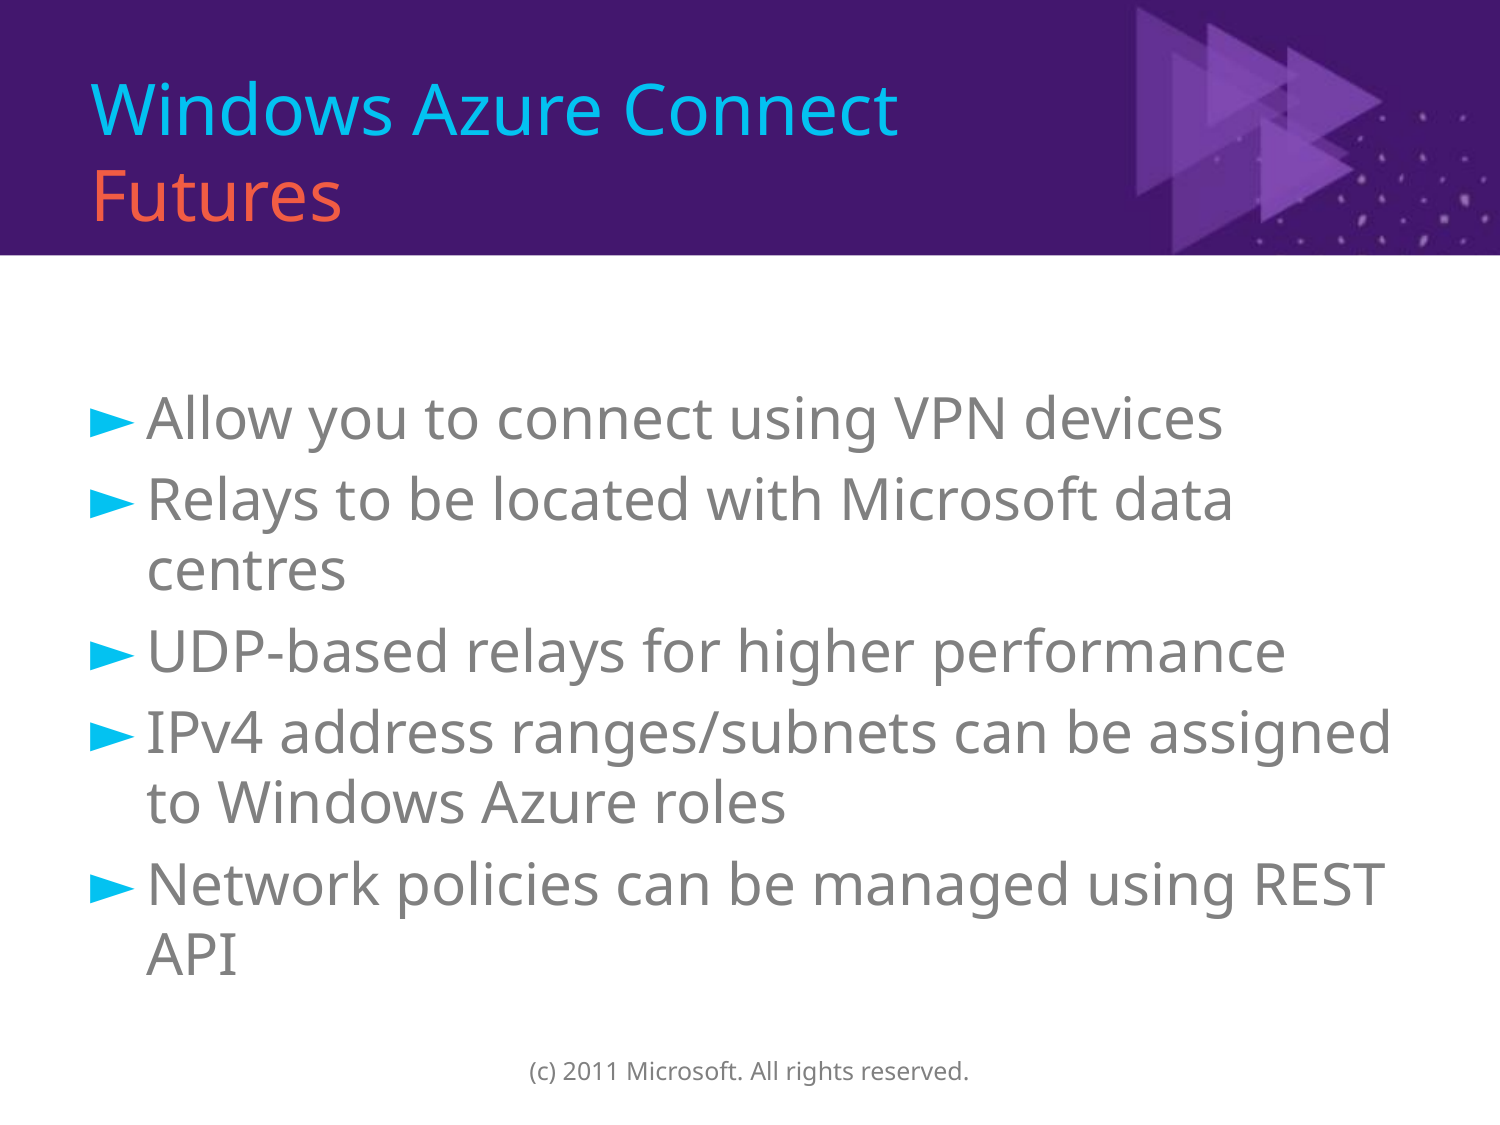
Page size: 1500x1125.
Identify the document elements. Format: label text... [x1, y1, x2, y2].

title Windows Azure Connect Futures [75, 56, 1425, 244]
picture [0, 0, 1500, 255]
list Allow you to connect using VPN devices Relays to be located with Microsoft data centres UDP-based relays for higher performance IPv4 address ranges/subnets can be assigned to Windows Azure roles Network policies can be managed using REST API [75, 373, 1425, 1005]
footer (c) 2011 Microsoft. All rights reserved. [512, 1042, 988, 1103]
